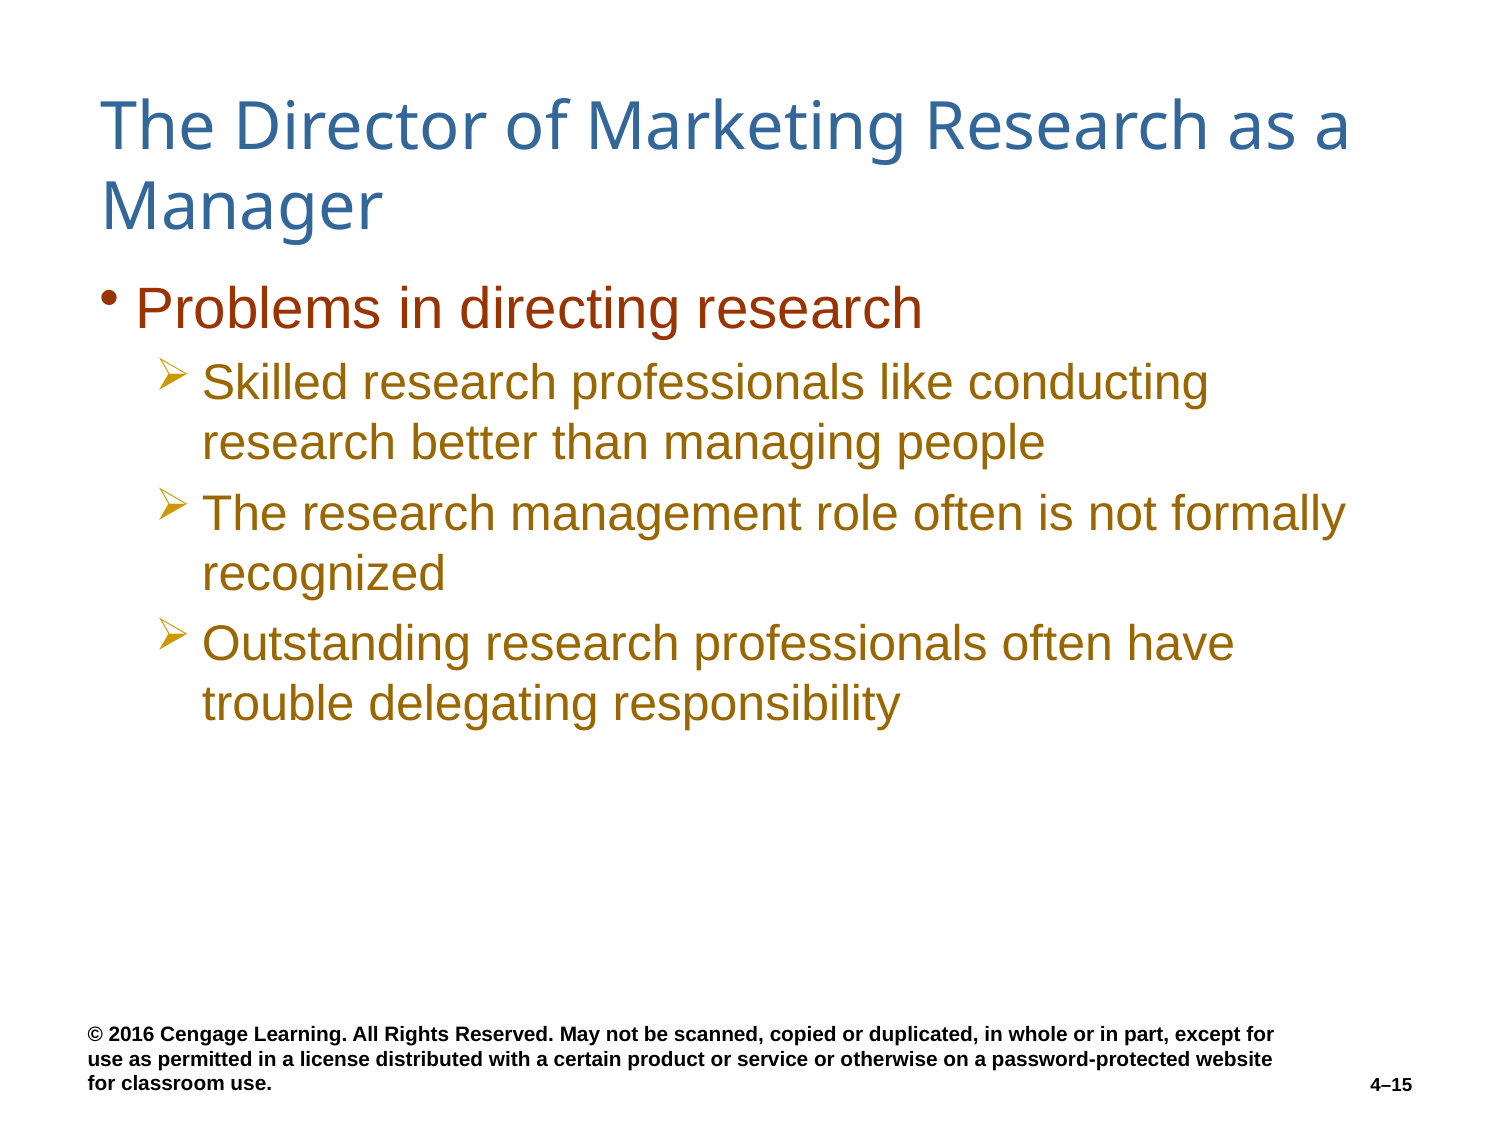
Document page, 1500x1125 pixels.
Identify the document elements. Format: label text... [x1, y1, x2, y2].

list Problems in directing research Skilled research professionals like conducting research better than managing people The research management role often is not formally recognized Outstanding research professionals often have trouble delegating responsibility [84, 262, 1414, 1013]
footer © 2016 Cengage Learning. All Rights Reserved. May not be scanned, copied or duplicated, in whole or in part, except for use as permitted in a license distributed with a certain product or service or otherwise on a password-protected website for classroom use. [87, 1057, 1050, 1103]
title The Director of Marketing Research as a Manager [85, 75, 1411, 171]
slide_number 4–15 [1050, 1042, 1413, 1103]
